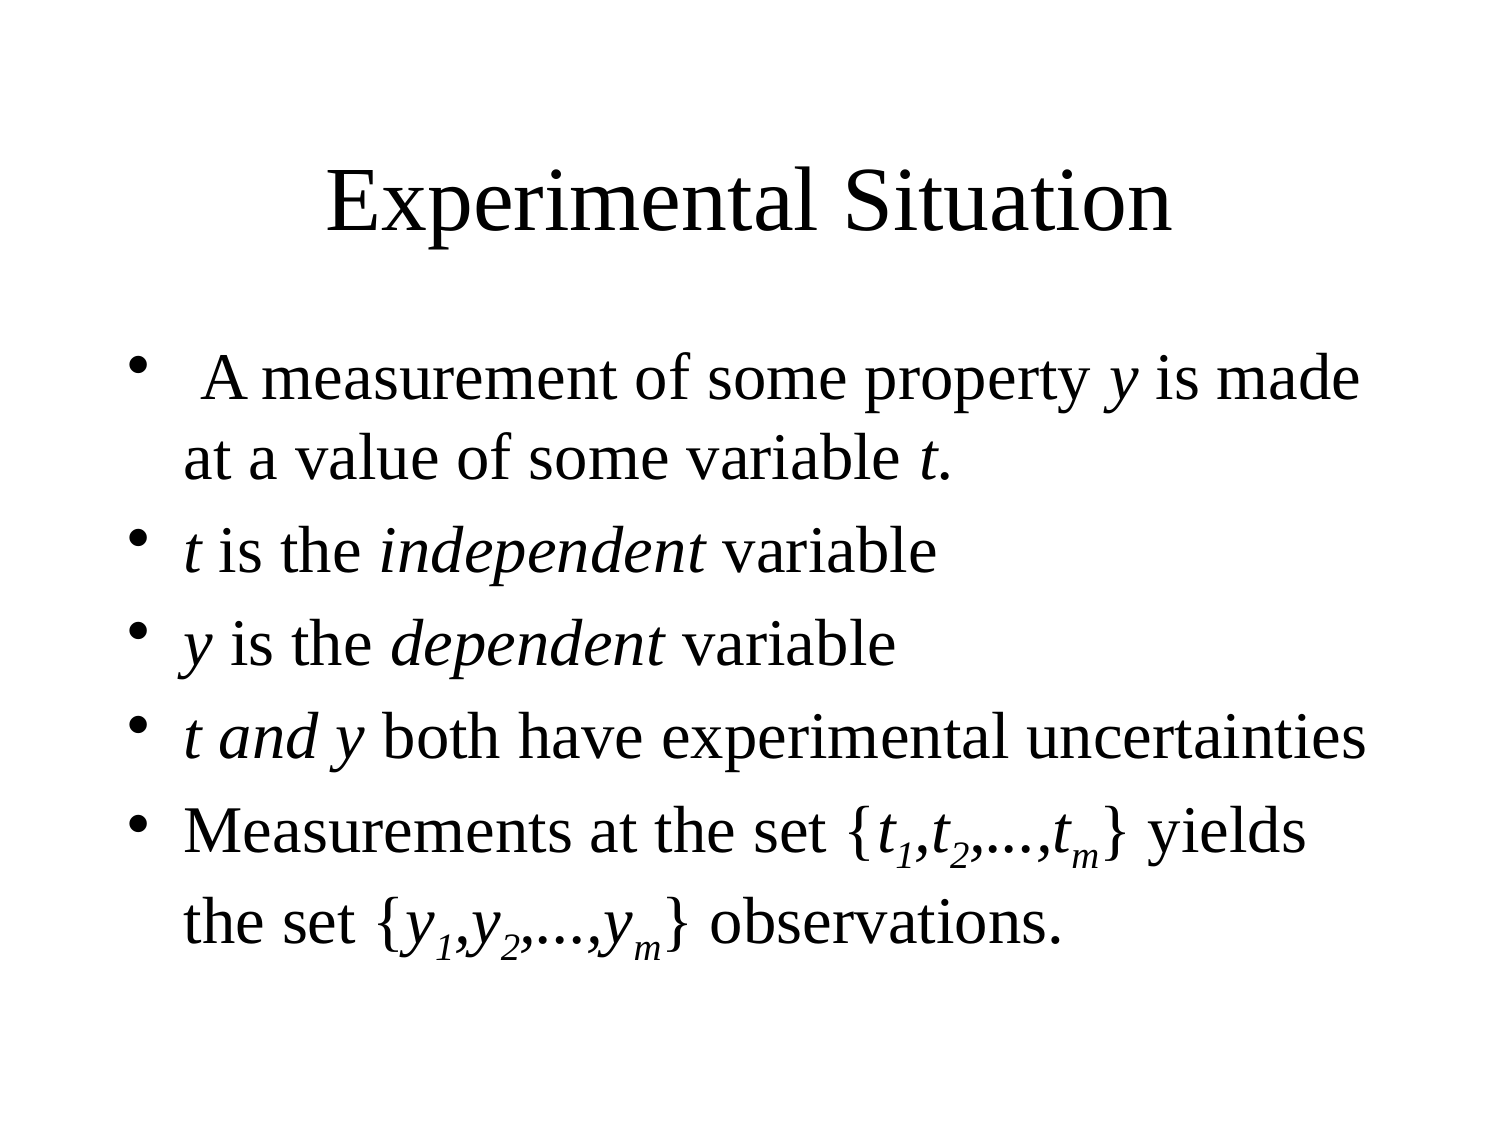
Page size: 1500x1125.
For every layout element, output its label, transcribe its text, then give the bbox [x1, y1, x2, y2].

title Experimental Situation [112, 99, 1388, 288]
list A measurement of some property y is made at a value of some variable t. t is the independent variable y is the dependent variable t and y both have experimental uncertainties Measurements at the set {t1,t2,...,tm} yields the set {y1,y2,...,ym} observations. [112, 324, 1388, 1001]
